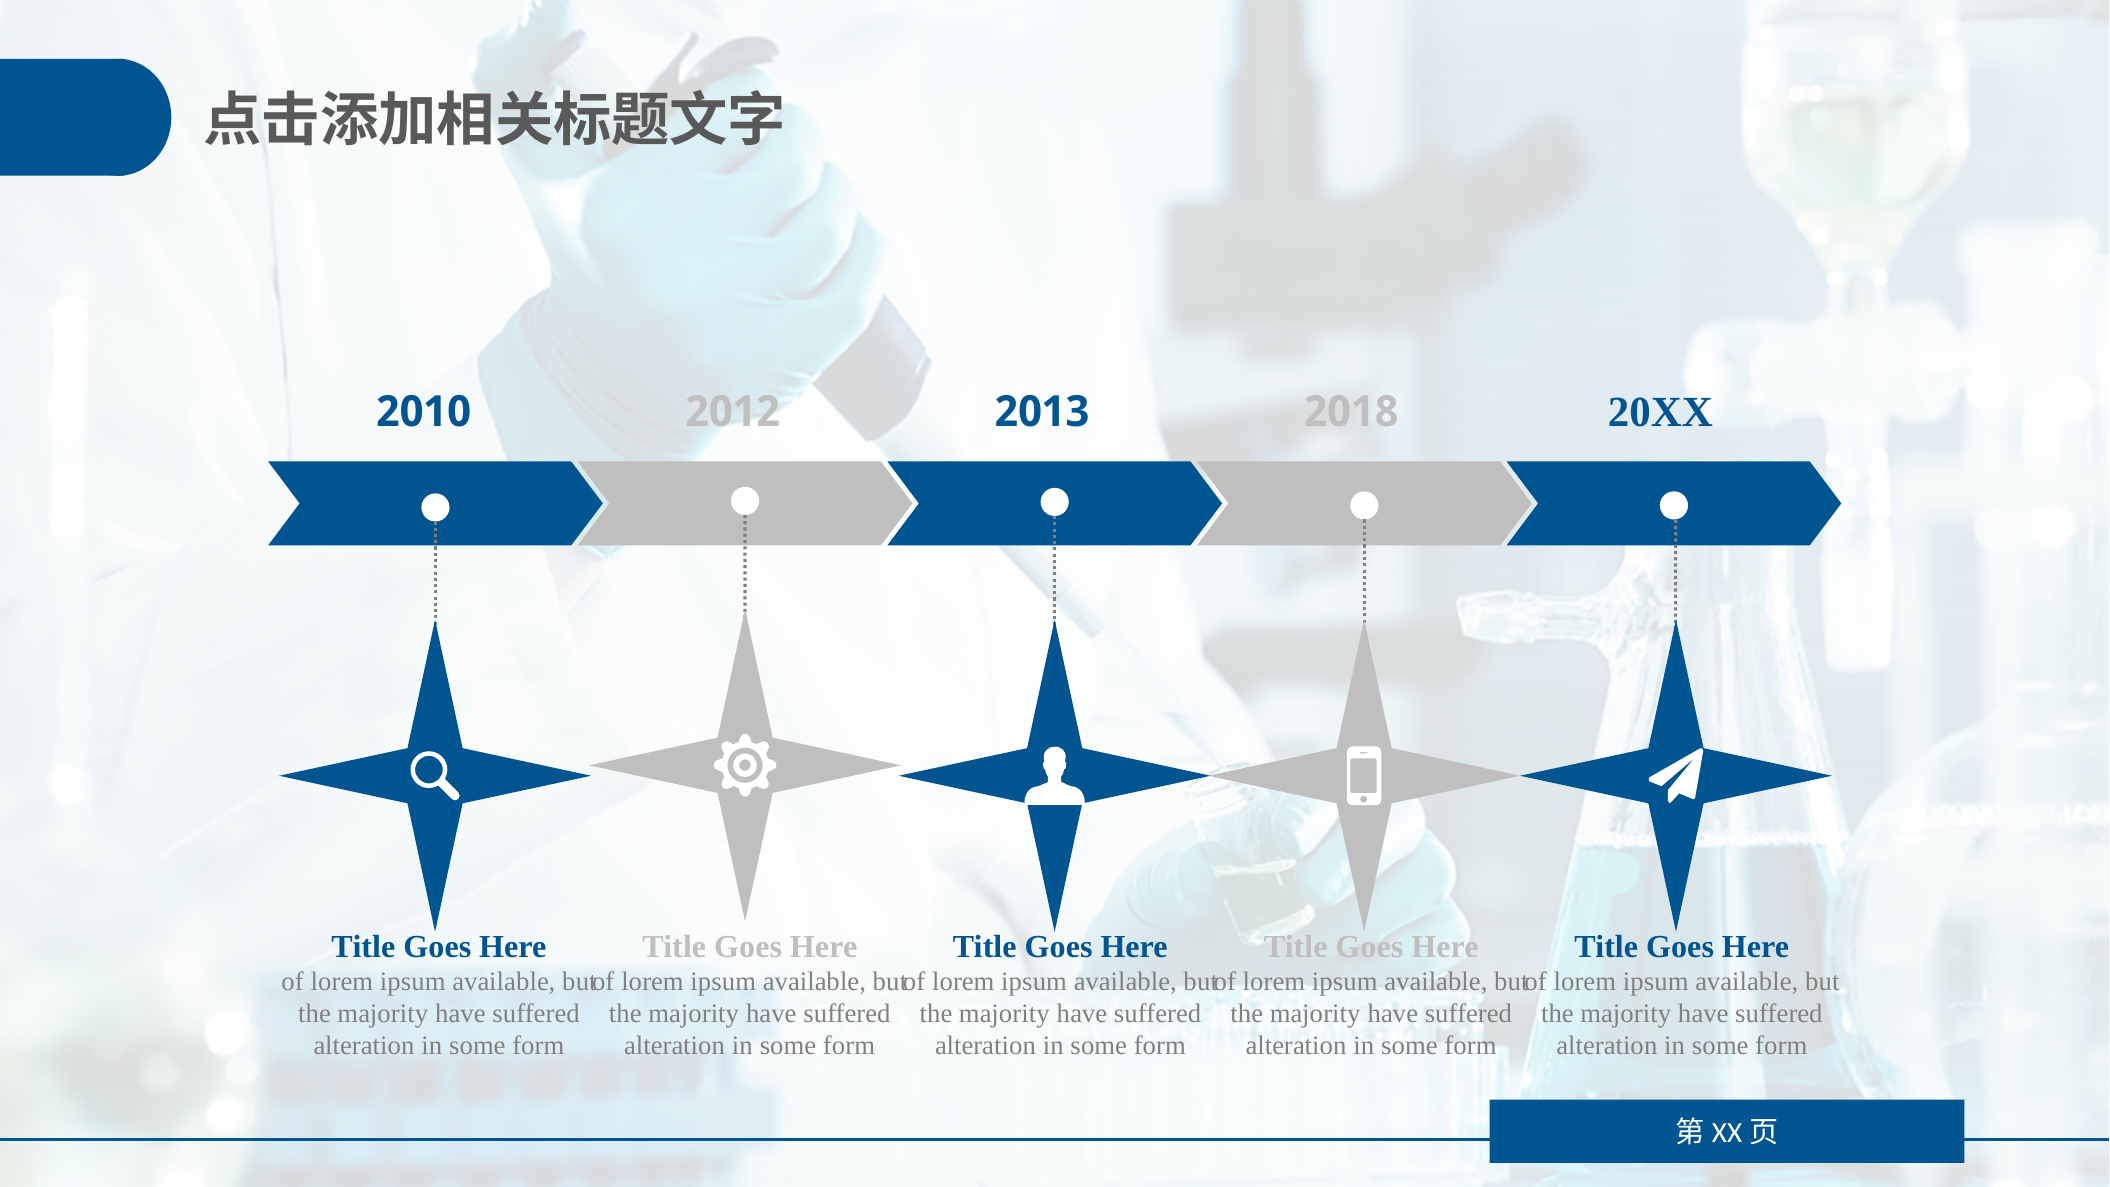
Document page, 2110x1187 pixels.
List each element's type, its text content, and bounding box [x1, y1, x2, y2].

text_box 2018 [1222, 383, 1480, 436]
text_box 2010 [295, 383, 553, 436]
text_box [1194, 460, 1534, 547]
text_box 2012 [604, 383, 862, 436]
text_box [1208, 619, 1519, 932]
text_box 点击添加相关标题文字 [188, 74, 838, 160]
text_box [0, 58, 172, 176]
text_box Title Goes Here of lorem ipsum available, but the majority have suffered alteration in some form [899, 932, 1210, 1060]
text_box [729, 485, 761, 516]
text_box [898, 619, 1208, 932]
slide_number 第XX页 [1489, 1140, 1965, 1163]
text_box Title Goes Here of lorem ipsum available, but the majority have suffered alteration in some form [278, 924, 589, 1060]
text_box [885, 460, 1224, 547]
text_box [1349, 490, 1380, 521]
text_box [575, 460, 914, 547]
text_box [1504, 460, 1843, 547]
text_box Title Goes Here of lorem ipsum available, but the majority have suffered alteration in some form [1210, 932, 1521, 1060]
text_box [1039, 486, 1070, 517]
text_box [1658, 490, 1690, 521]
text_box Title Goes Here of lorem ipsum available, but the majority have suffered alteration in some form [589, 924, 899, 1060]
text_box 2013 [913, 383, 1171, 436]
text_box 20XX [1531, 383, 1790, 436]
text_box [265, 460, 605, 547]
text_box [1519, 619, 1832, 932]
slide_number 第XX页 [1489, 1099, 1965, 1139]
text_box Title Goes Here of lorem ipsum available, but the majority have suffered alteration in some form [1521, 924, 1843, 1060]
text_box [279, 619, 592, 932]
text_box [589, 609, 902, 922]
text_box [420, 492, 451, 523]
